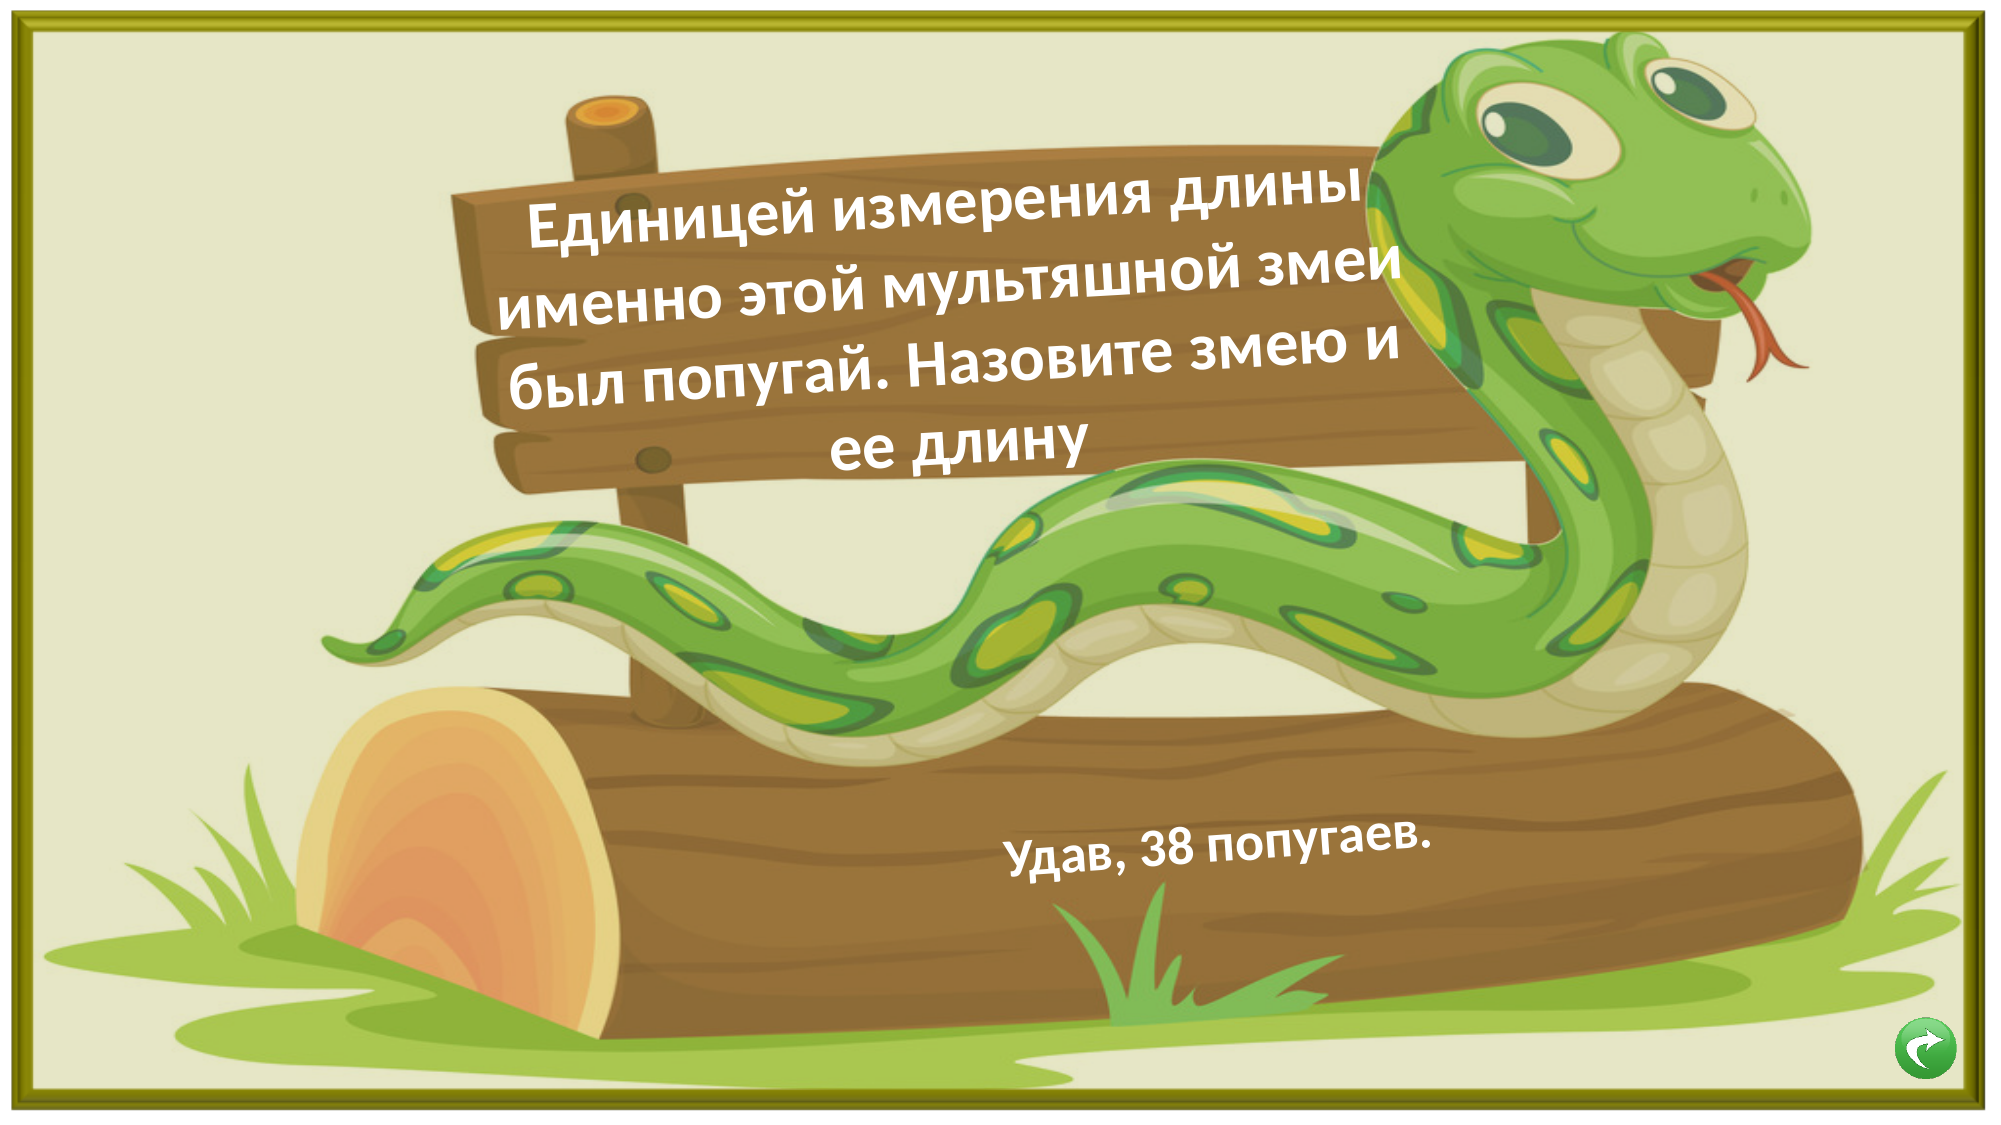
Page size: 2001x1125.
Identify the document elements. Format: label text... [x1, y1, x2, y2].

picture [0, 0, 2001, 1125]
text_box Единицей измерения длины именно этой мультяшной змеи был попугай. Назовите змею и ее длину [466, 122, 1438, 513]
text_box Удав, 38 попугаев. [611, 757, 1825, 923]
